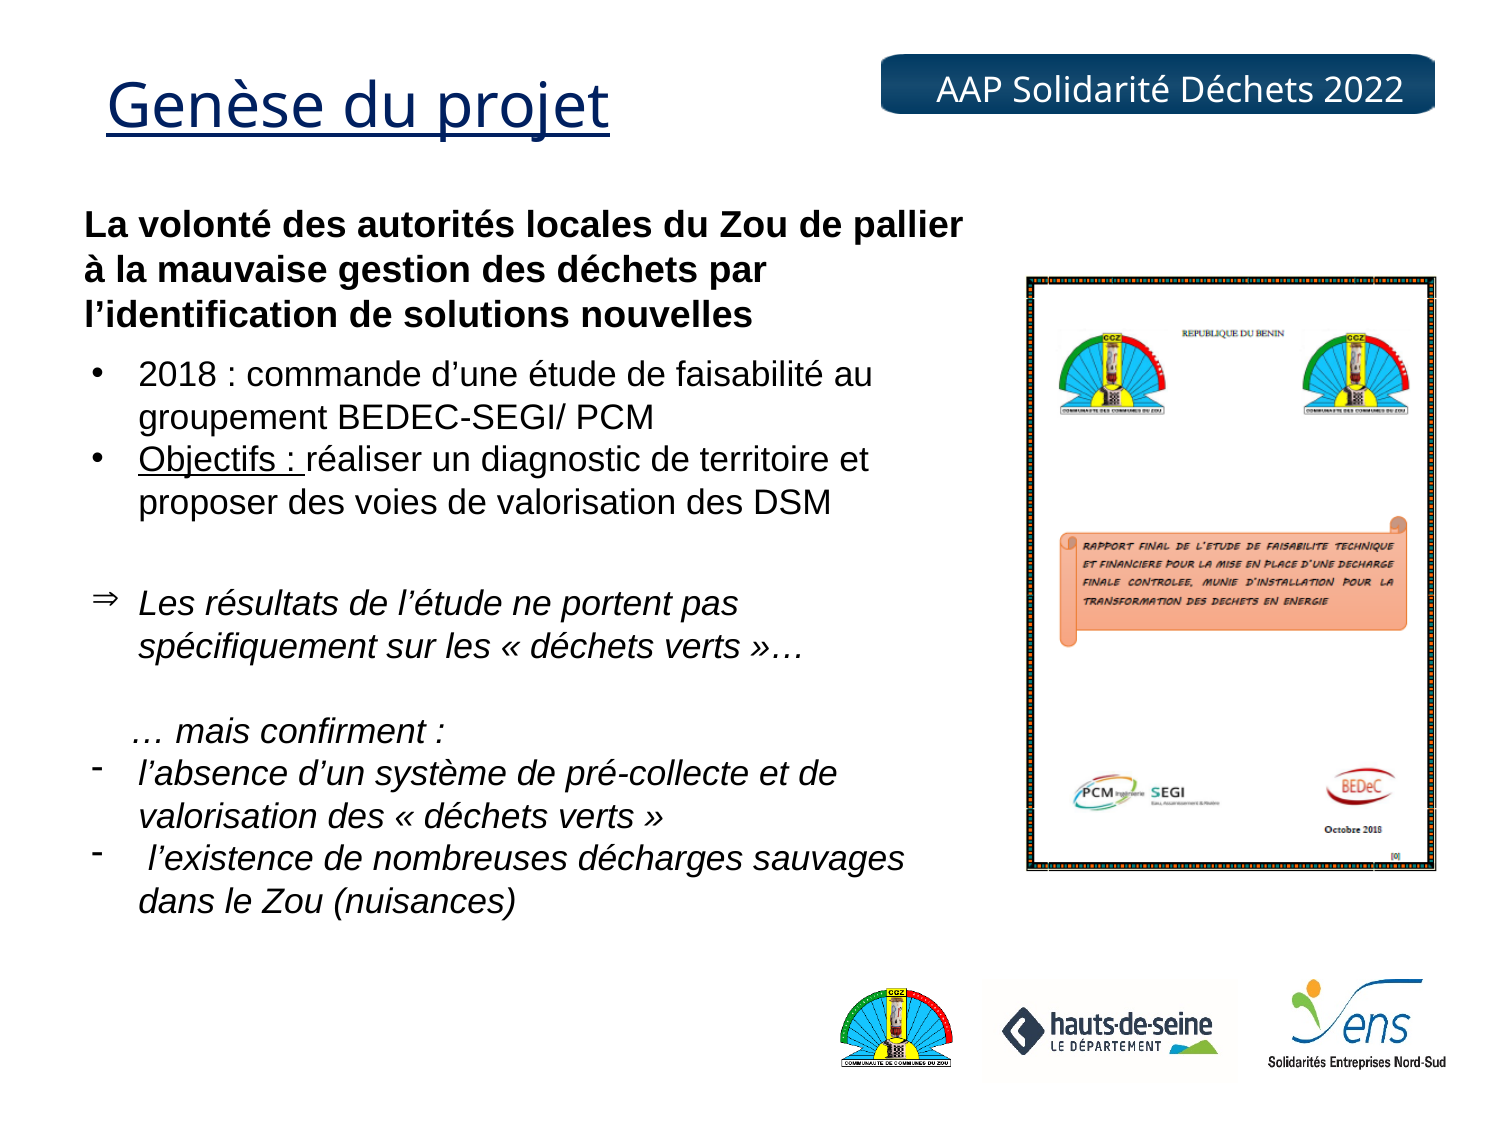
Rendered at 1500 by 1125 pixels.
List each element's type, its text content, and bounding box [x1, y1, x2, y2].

text_box 2018 : commande d’une étude de faisabilité au groupement BEDEC-SEGI/ PCM Objectifs : réaliser un diagnostic de territoire et proposer des voies de valorisation des DSM [76, 343, 983, 572]
text_box Genèse du projet [98, 57, 839, 148]
text_box Les résultats de l’étude ne portent pas spécifiquement sur les « déchets verts »… … mais confirment : l’absence d’un système de pré-collecte et de valorisation des « déchets verts » l’existence de nombreuses décharges sauvages dans le Zou (nuisances) [76, 572, 983, 928]
text_box AAP Solidarité Déchets 2022 [881, 59, 1460, 118]
picture [1268, 978, 1446, 1071]
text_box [838, 984, 955, 1093]
text_box La volonté des autorités locales du Zou de pallier à la mauvaise gestion des déchets par l’identification de solutions nouvelles [76, 192, 983, 343]
picture [982, 978, 1239, 1083]
picture [1016, 267, 1446, 881]
picture [881, 54, 1436, 115]
